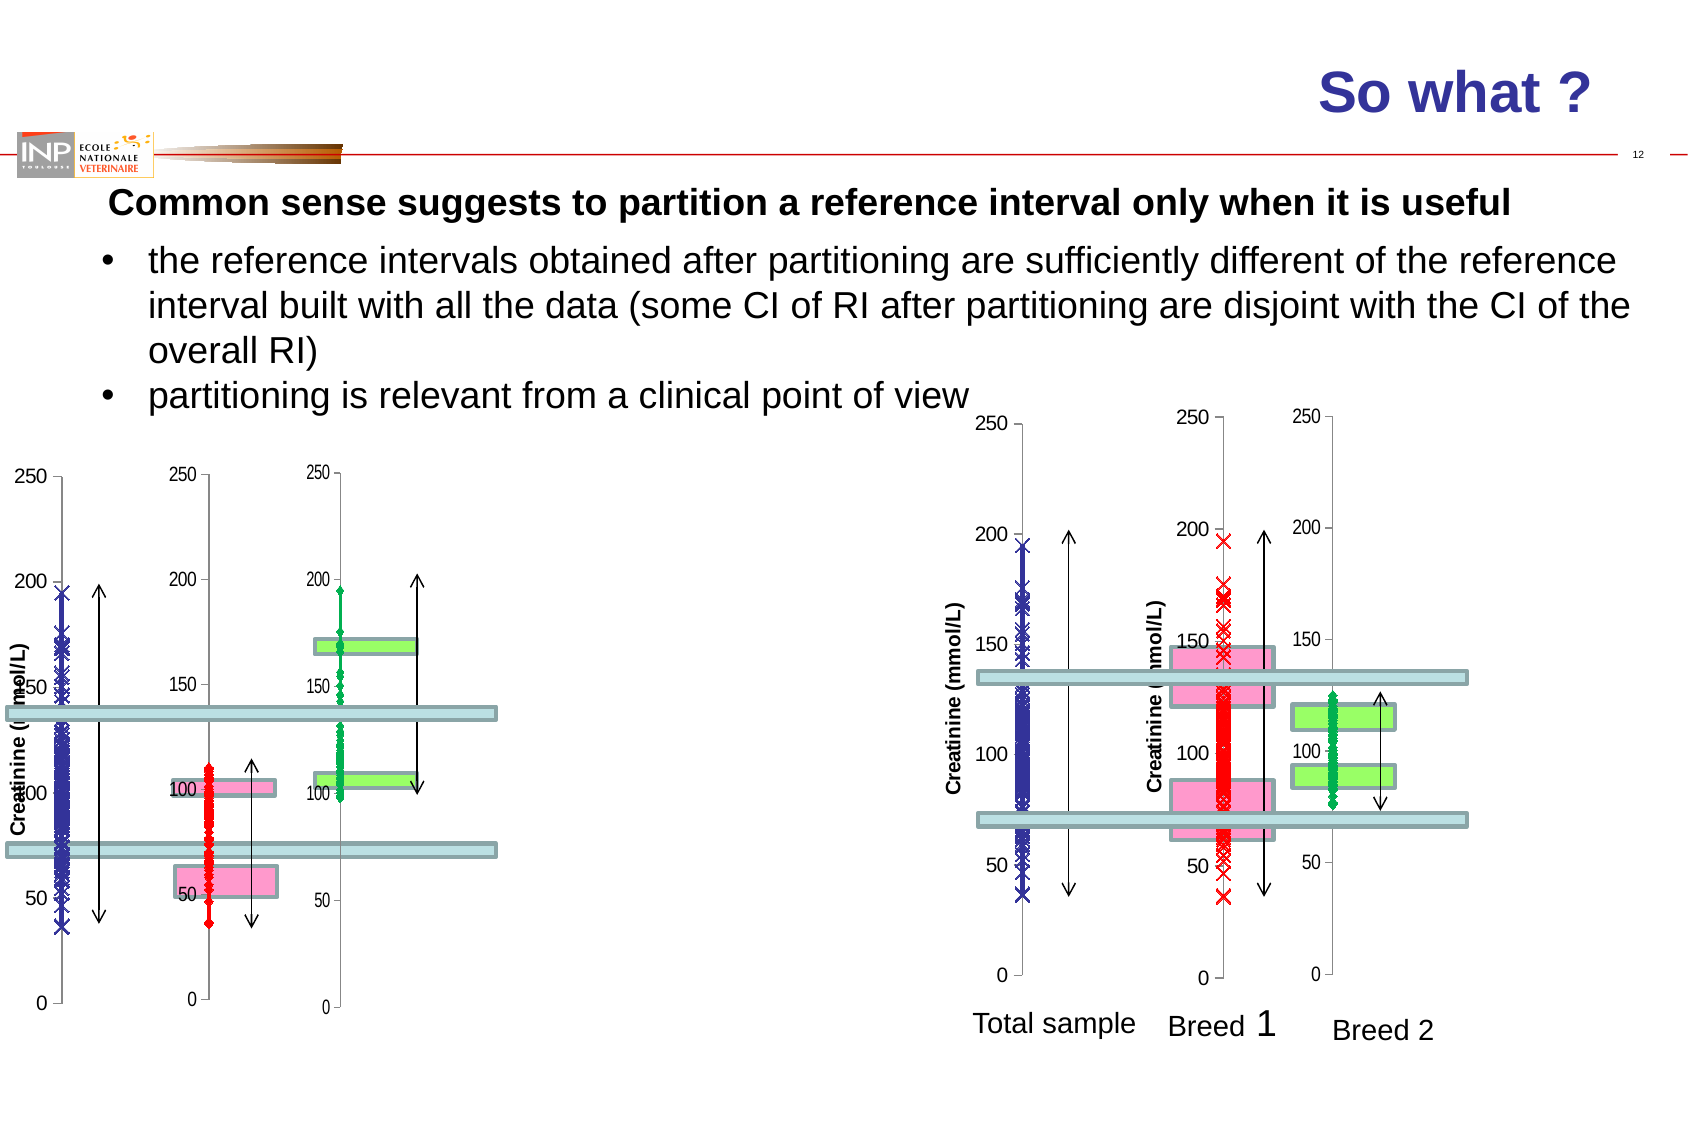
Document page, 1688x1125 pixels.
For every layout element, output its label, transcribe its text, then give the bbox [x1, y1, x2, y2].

text_box [158, 705, 163, 722]
chart [0, 431, 155, 1028]
text_box [271, 778, 277, 798]
text_box Breed 2 [1317, 1005, 1450, 1054]
chart [1134, 369, 1471, 1004]
text_box the reference intervals obtained after partitioning are sufficiently different of the reference interval built with all the data (some CI of RI after partitioning are disjoint with the CI of the overall RI) partitioning is relevant from a clinical point of view [86, 229, 1675, 424]
chart [168, 462, 267, 1023]
text_box [407, 705, 412, 722]
text_box [271, 841, 301, 859]
chart [306, 460, 403, 1029]
text_box [271, 705, 301, 722]
text_box Common sense suggests to partition a reference interval only when it is useful [93, 170, 1528, 229]
text_box [158, 841, 163, 859]
picture [17, 132, 154, 178]
text_box [421, 705, 498, 722]
text_box [271, 864, 279, 899]
title So what ? [80, 31, 1609, 147]
text_box [1115, 811, 1129, 829]
text_box Breed 1 [1152, 1011, 1292, 1052]
text_box [1115, 669, 1129, 686]
text_box Total sample [957, 996, 1152, 1047]
text_box [407, 637, 412, 656]
chart [933, 376, 1109, 1000]
text_box [407, 841, 498, 859]
text_box [407, 771, 412, 790]
